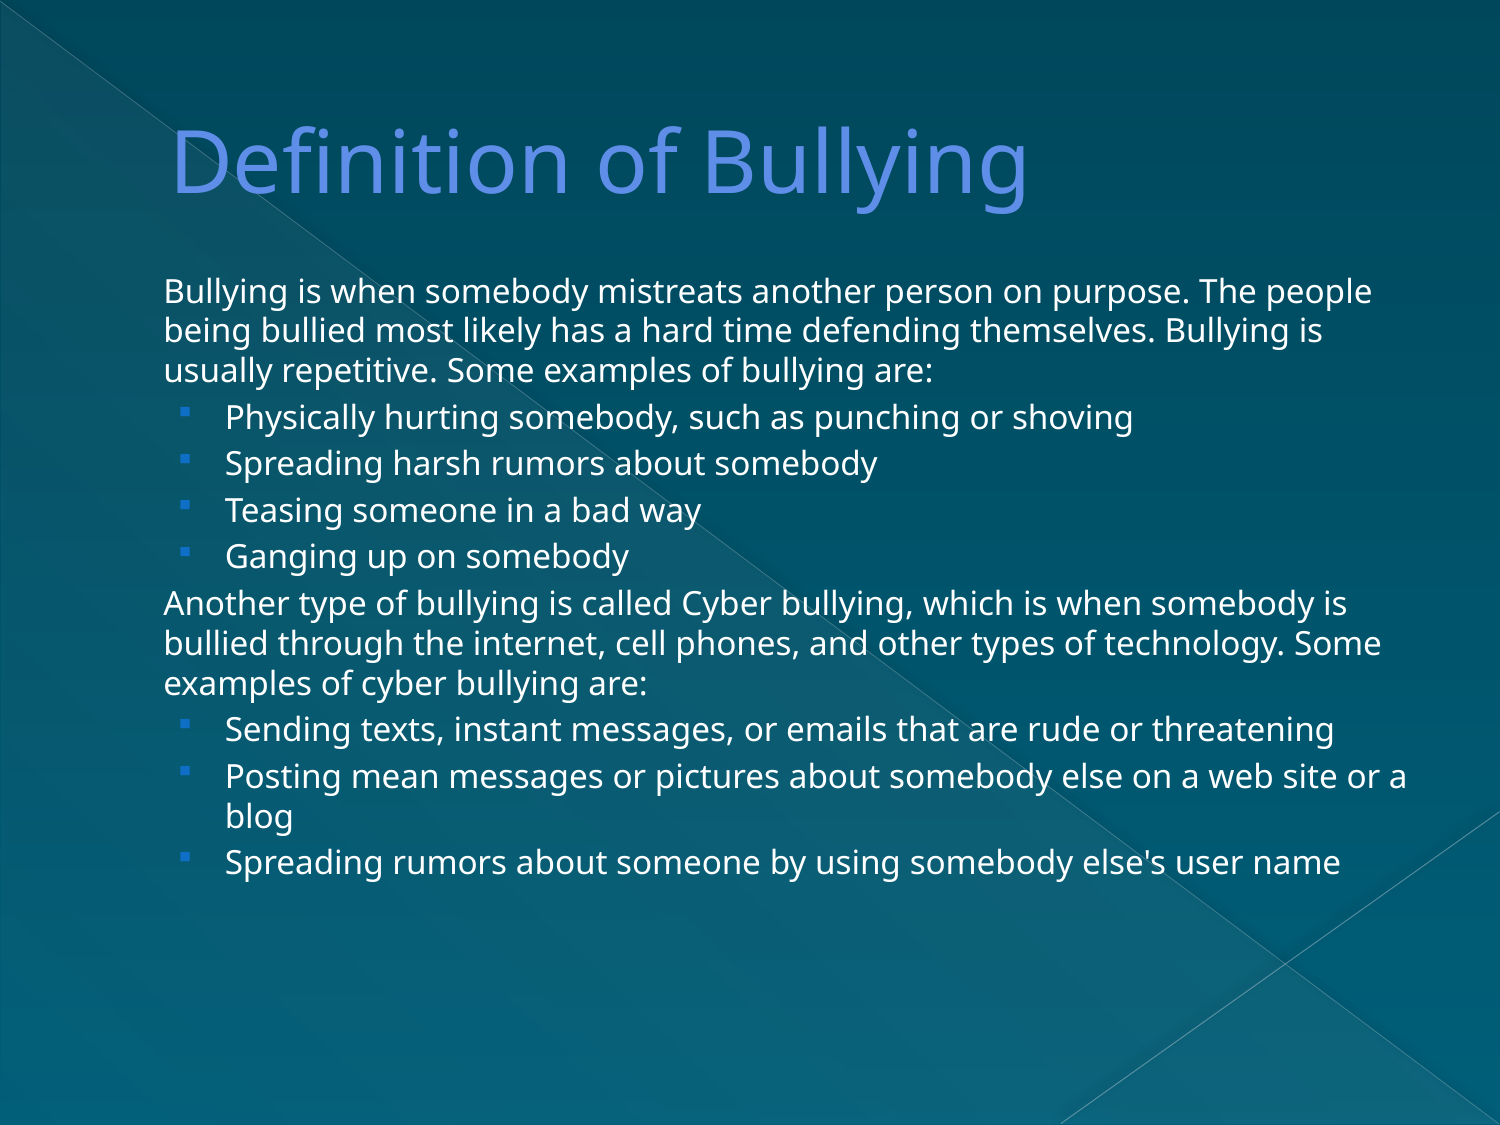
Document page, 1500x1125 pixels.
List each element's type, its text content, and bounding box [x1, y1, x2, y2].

list Bullying is when somebody mistreats another person on purpose. The people being bullied most likely has a hard time defending themselves. Bullying is usually repetitive. Some examples of bullying are: Physically hurting somebody, such as punching or shoving Spreading harsh rumors about somebody Teasing someone in a bad way Ganging up on somebody Another type of bullying is called Cyber bullying, which is when somebody is bullied through the internet, cell phones, and other types of technology. Some examples of cyber bullying are: Sending texts, instant messages, or emails that are rude or threatening Posting mean messages or pictures about somebody else on a web site or a blog Spreading rumors about someone by using somebody else's user name [75, 262, 1425, 1000]
title Definition of Bullying [75, 43, 1425, 262]
